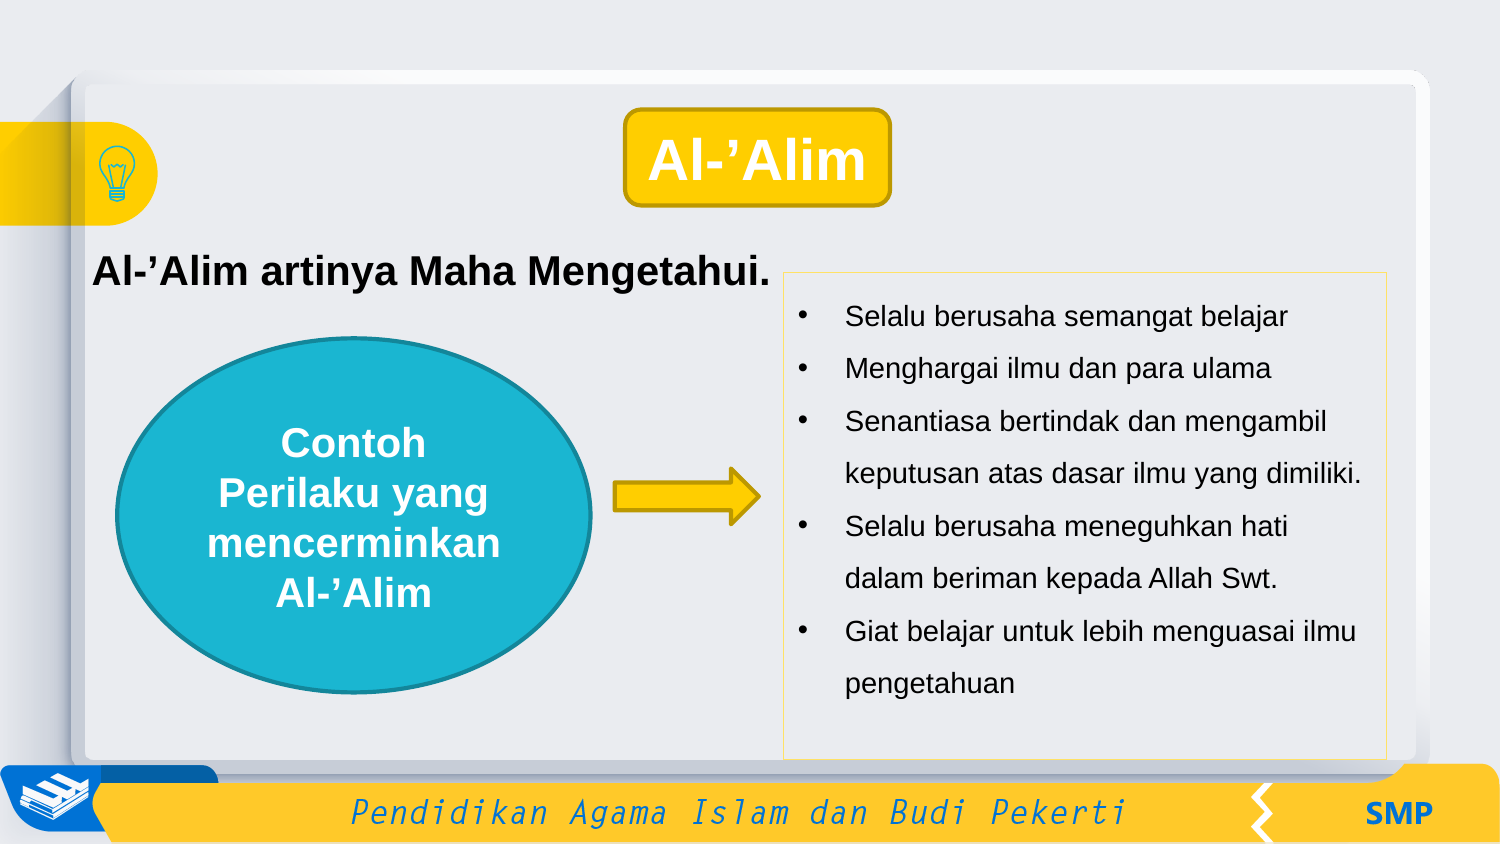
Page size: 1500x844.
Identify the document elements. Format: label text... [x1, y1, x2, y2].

text_box Al-’Alim artinya Maha Mengetahui. [76, 236, 815, 336]
text_box Selalu berusaha semangat belajar Menghargai ilmu dan para ulama Senantiasa bertindak dan mengambil keputusan atas dasar ilmu yang dimiliki. Selalu berusaha meneguhkan hati dalam beriman kepada Allah Swt. Giat belajar untuk lebih menguasai ilmu pengetahuan [783, 272, 1387, 760]
text_box Al-’Alim [622, 107, 893, 208]
text_box Contoh Perilaku yang mencerminkan Al-’Alim [115, 336, 593, 695]
picture [0, 0, 1500, 844]
text_box [612, 466, 761, 527]
slide_number 6 [1414, 759, 1500, 763]
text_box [99, 146, 135, 202]
